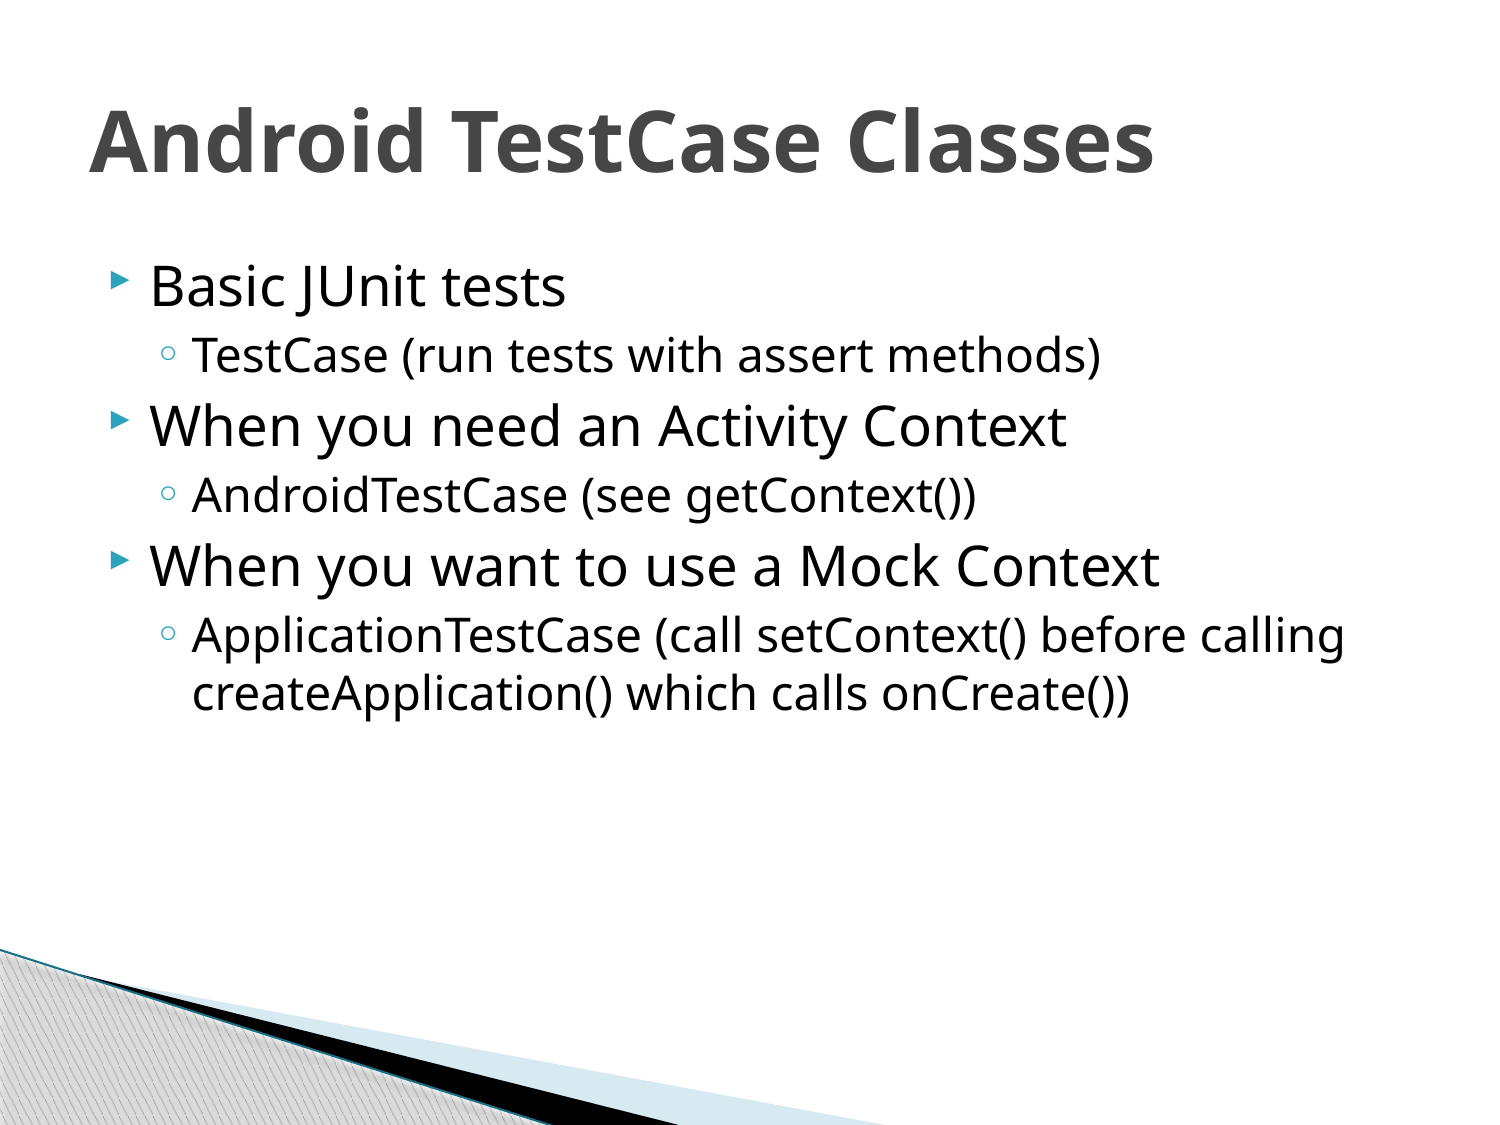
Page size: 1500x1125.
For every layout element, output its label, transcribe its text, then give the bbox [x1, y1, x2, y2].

list Basic JUnit tests TestCase (run tests with assert methods) When you need an Activity Context AndroidTestCase (see getContext()) When you want to use a Mock Context ApplicationTestCase (call setContext() before calling createApplication() which calls onCreate()) [75, 243, 1425, 986]
title Android TestCase Classes [75, 45, 1425, 233]
